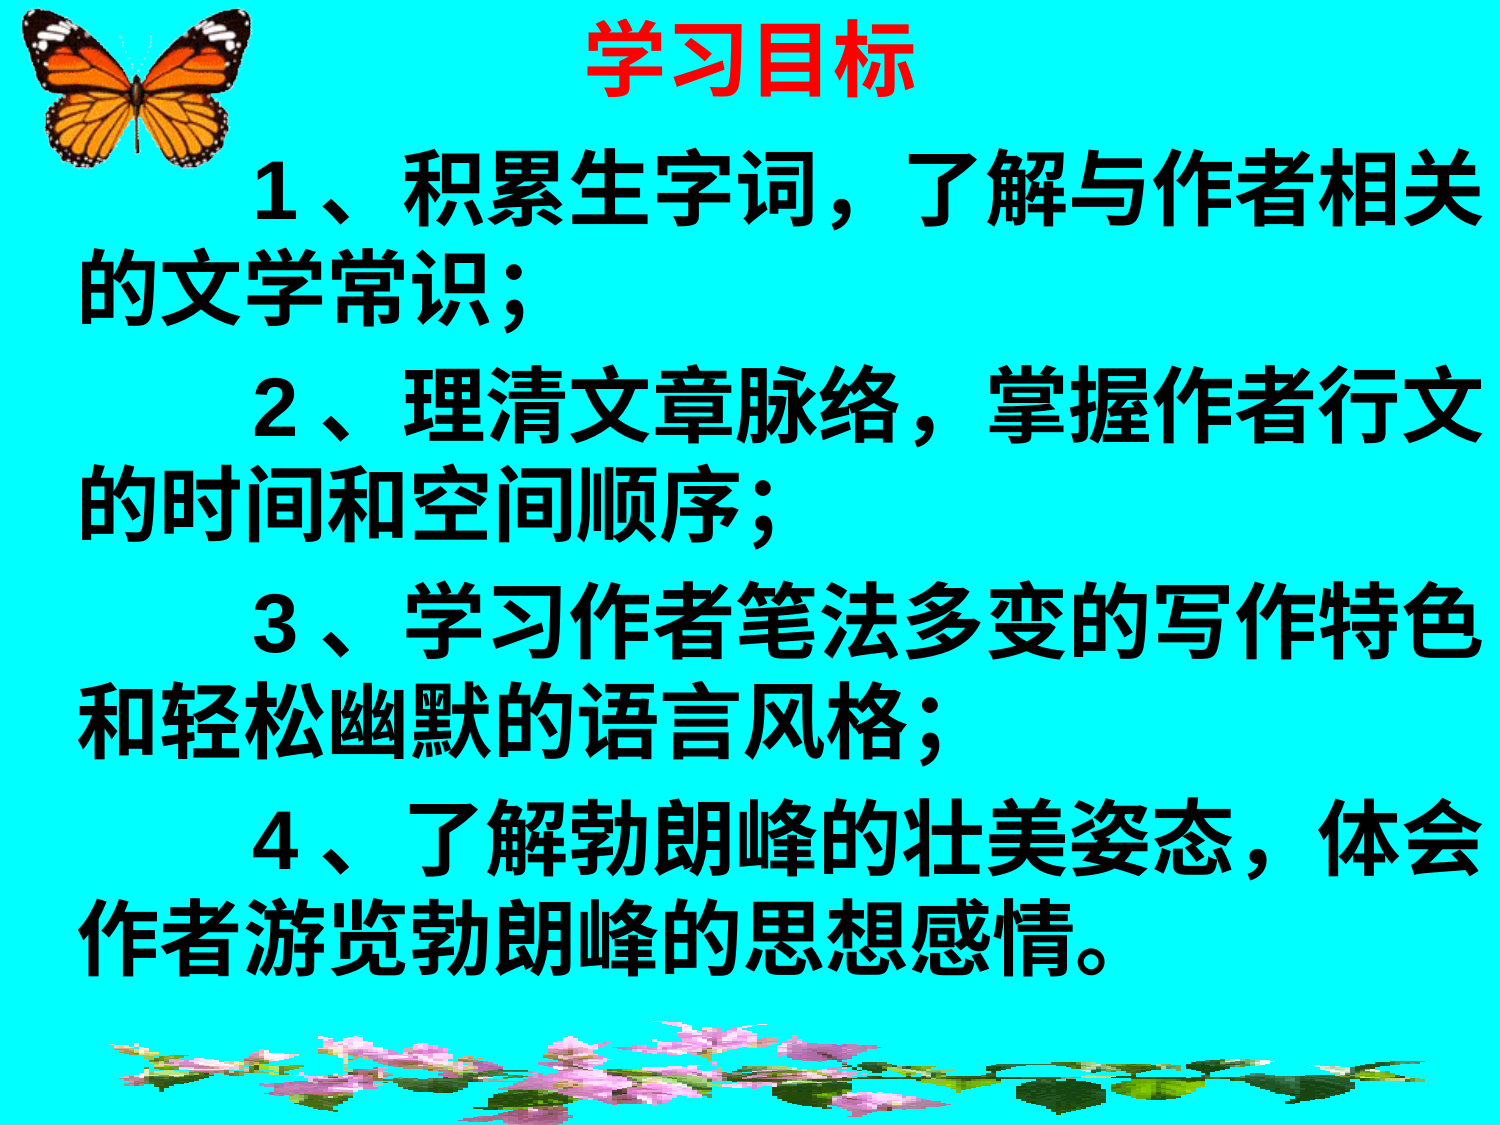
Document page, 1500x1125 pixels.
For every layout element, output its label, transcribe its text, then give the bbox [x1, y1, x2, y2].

picture [5, 1001, 1500, 1125]
picture [0, 0, 293, 254]
title 学习目标 [293, 0, 1426, 114]
list 1、积累生字词，了解与作者相关的文学常识； 2、理清文章脉络，掌握作者行文的时间和空间顺序； 3、学习作者笔法多变的写作特色和轻松幽默的语言风格； 4、了解勃朗峰的壮美姿态，体会作者游览勃朗峰的思想感情。 [5, 128, 1500, 1001]
